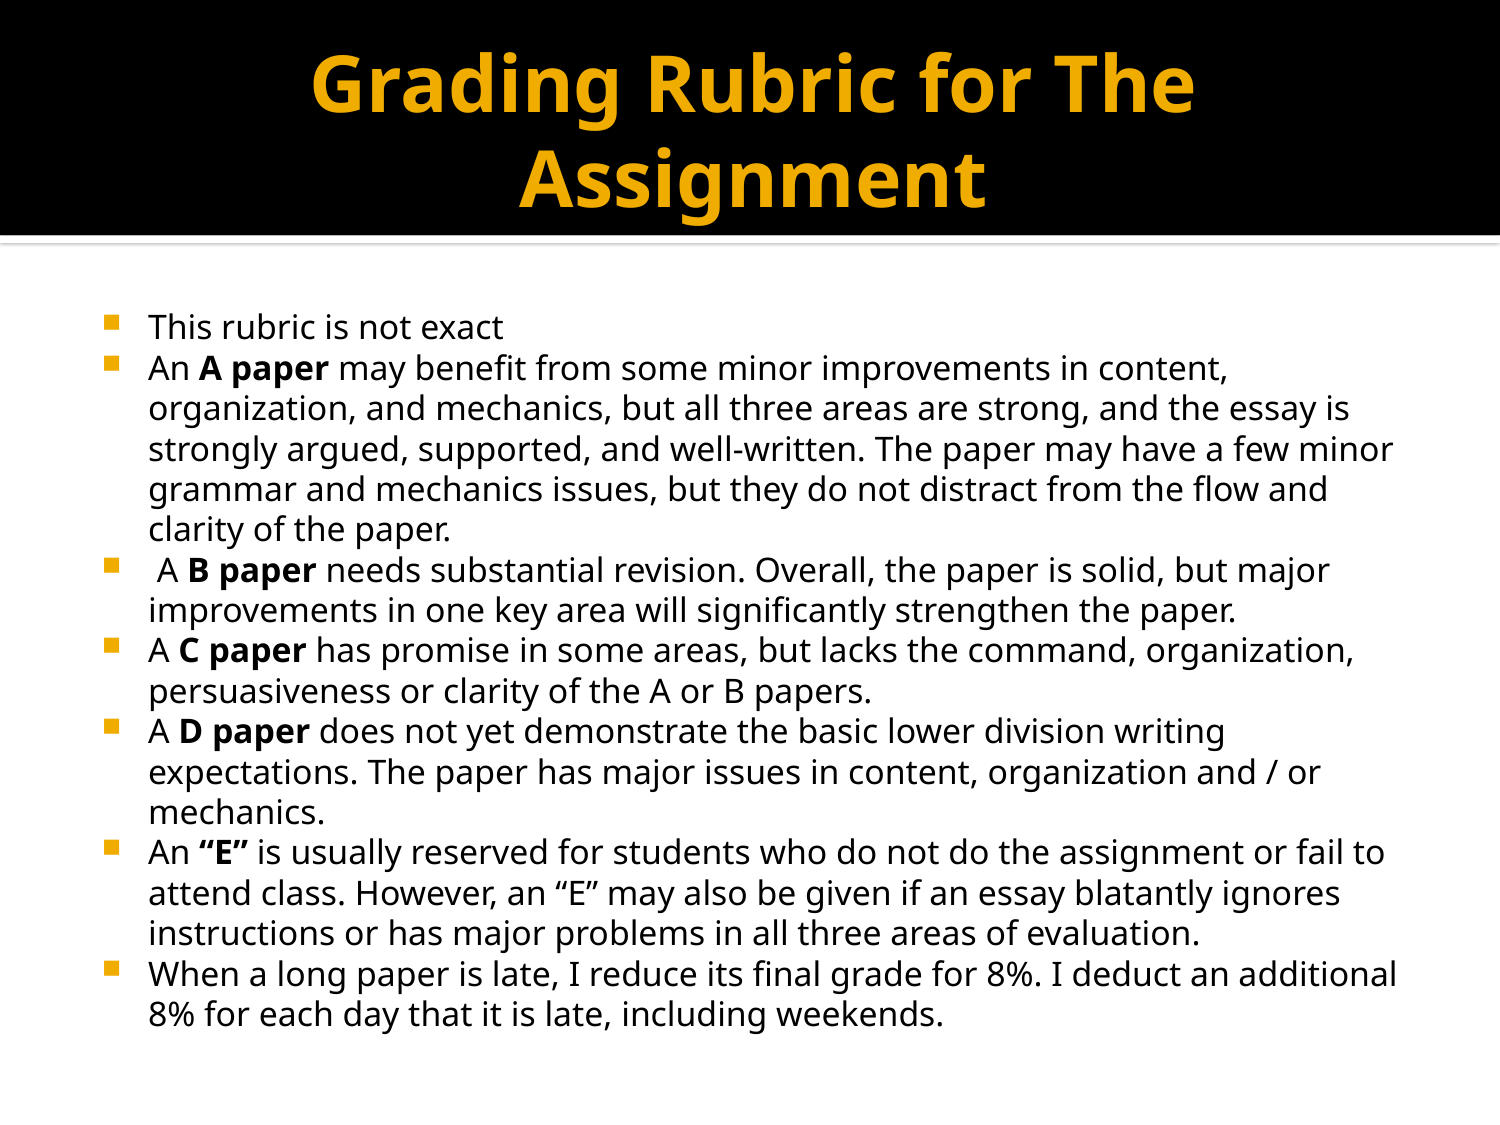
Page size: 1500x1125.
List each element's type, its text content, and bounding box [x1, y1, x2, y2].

title Grading Rubric for The Assignment [75, 25, 1425, 231]
list This rubric is not exact An A paper may benefit from some minor improvements in content, organization, and mechanics, but all three areas are strong, and the essay is strongly argued, supported, and well-written. The paper may have a few minor grammar and mechanics issues, but they do not distract from the flow and clarity of the paper. A B paper needs substantial revision. Overall, the paper is solid, but major improvements in one key area will significantly strengthen the paper. A C paper has promise in some areas, but lacks the command, organization, persuasiveness or clarity of the A or B papers. A D paper does not yet demonstrate the basic lower division writing expectations. The paper has major issues in content, organization and / or mechanics. An “E” is usually reserved for students who do not do the assignment or fail to attend class. However, an “E” may also be given if an essay blatantly ignores instructions or has major problems in all three areas of evaluation. When a long paper is late, I reduce its final grade for 8%. I deduct an additional 8% for each day that it is late, including weekends. [75, 291, 1425, 1050]
